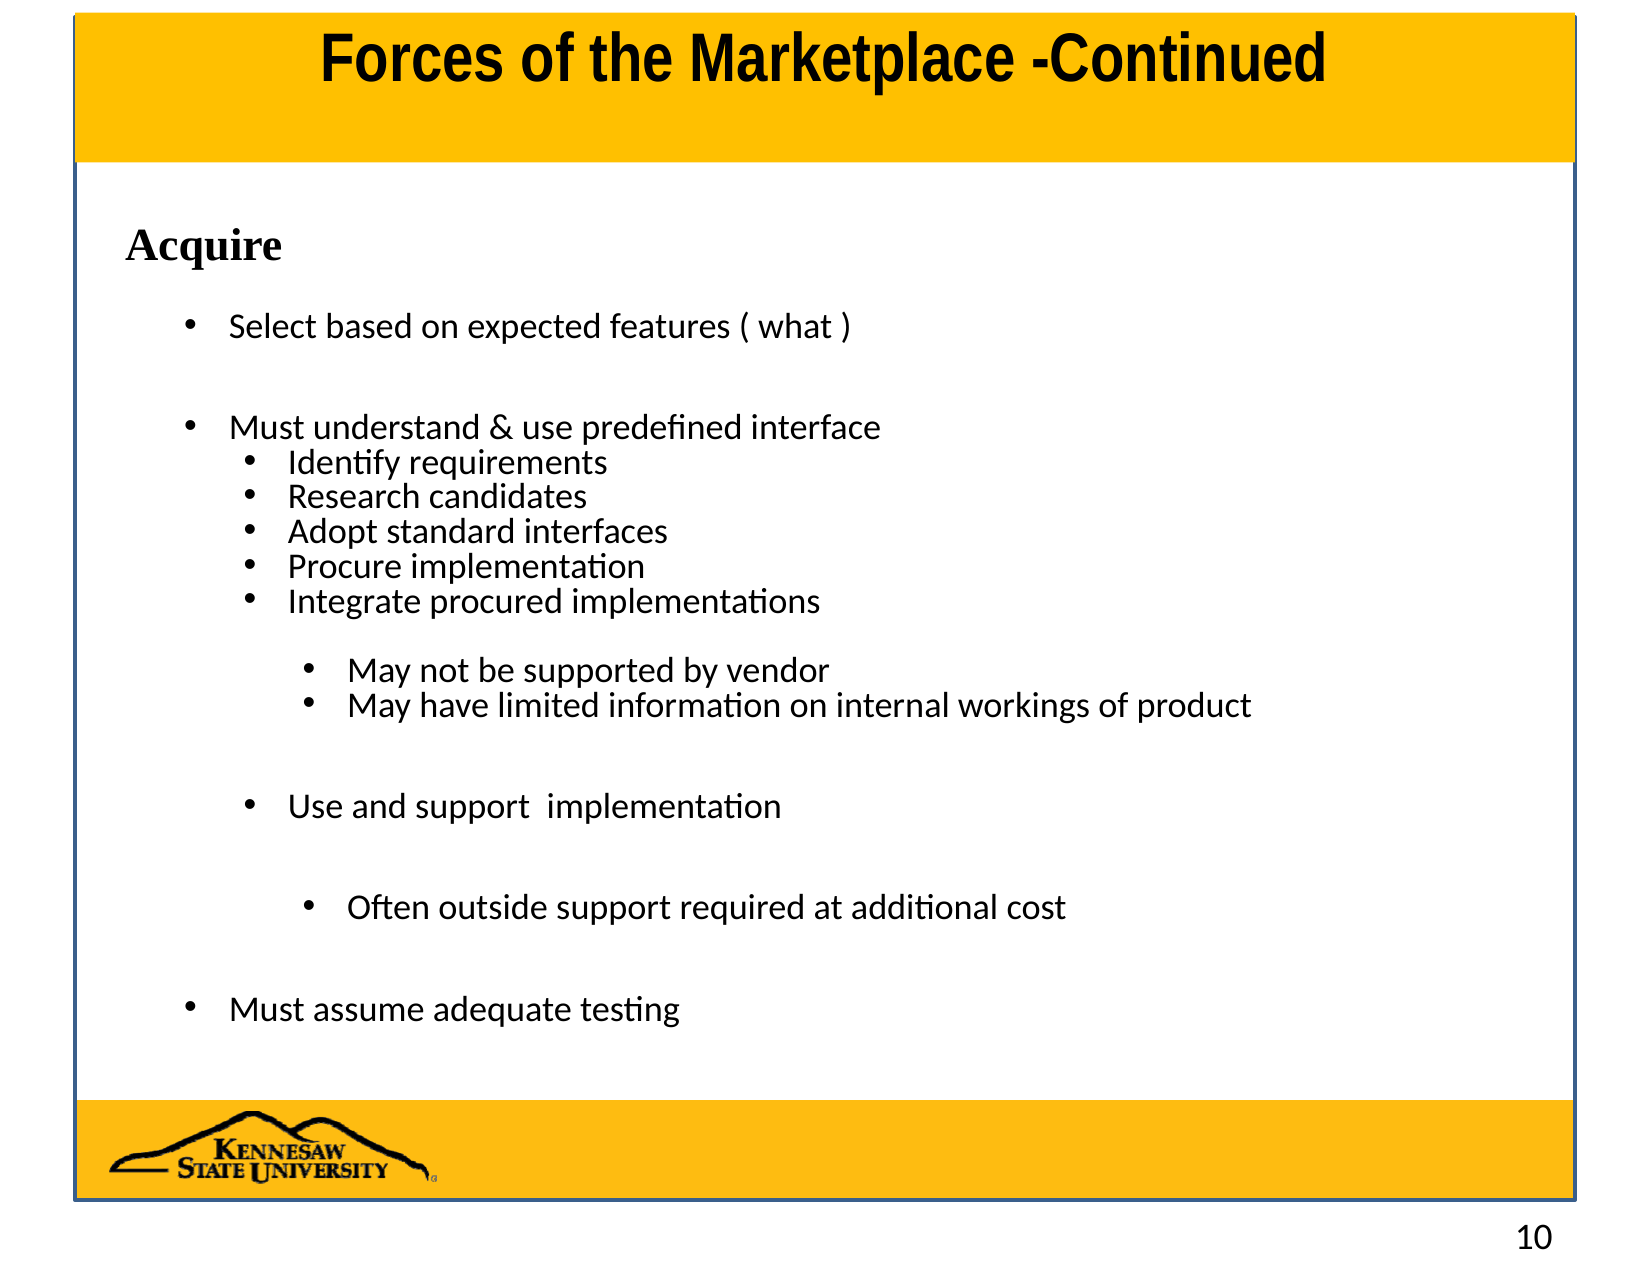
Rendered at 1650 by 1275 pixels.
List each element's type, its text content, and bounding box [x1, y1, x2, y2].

title Forces of the Marketplace -Continued [75, 12, 1575, 163]
picture [108, 1111, 437, 1184]
list Acquire Select based on expected features ( what ) Must understand & use predefined interface Identify requirements Research candidates Adopt standard interfaces Procure implementation Integrate procured implementations May not be supported by vendor May have limited information on internal workings of product Use and support implementation Often outside support required at additional cost Must assume adequate testing [125, 225, 1503, 1038]
